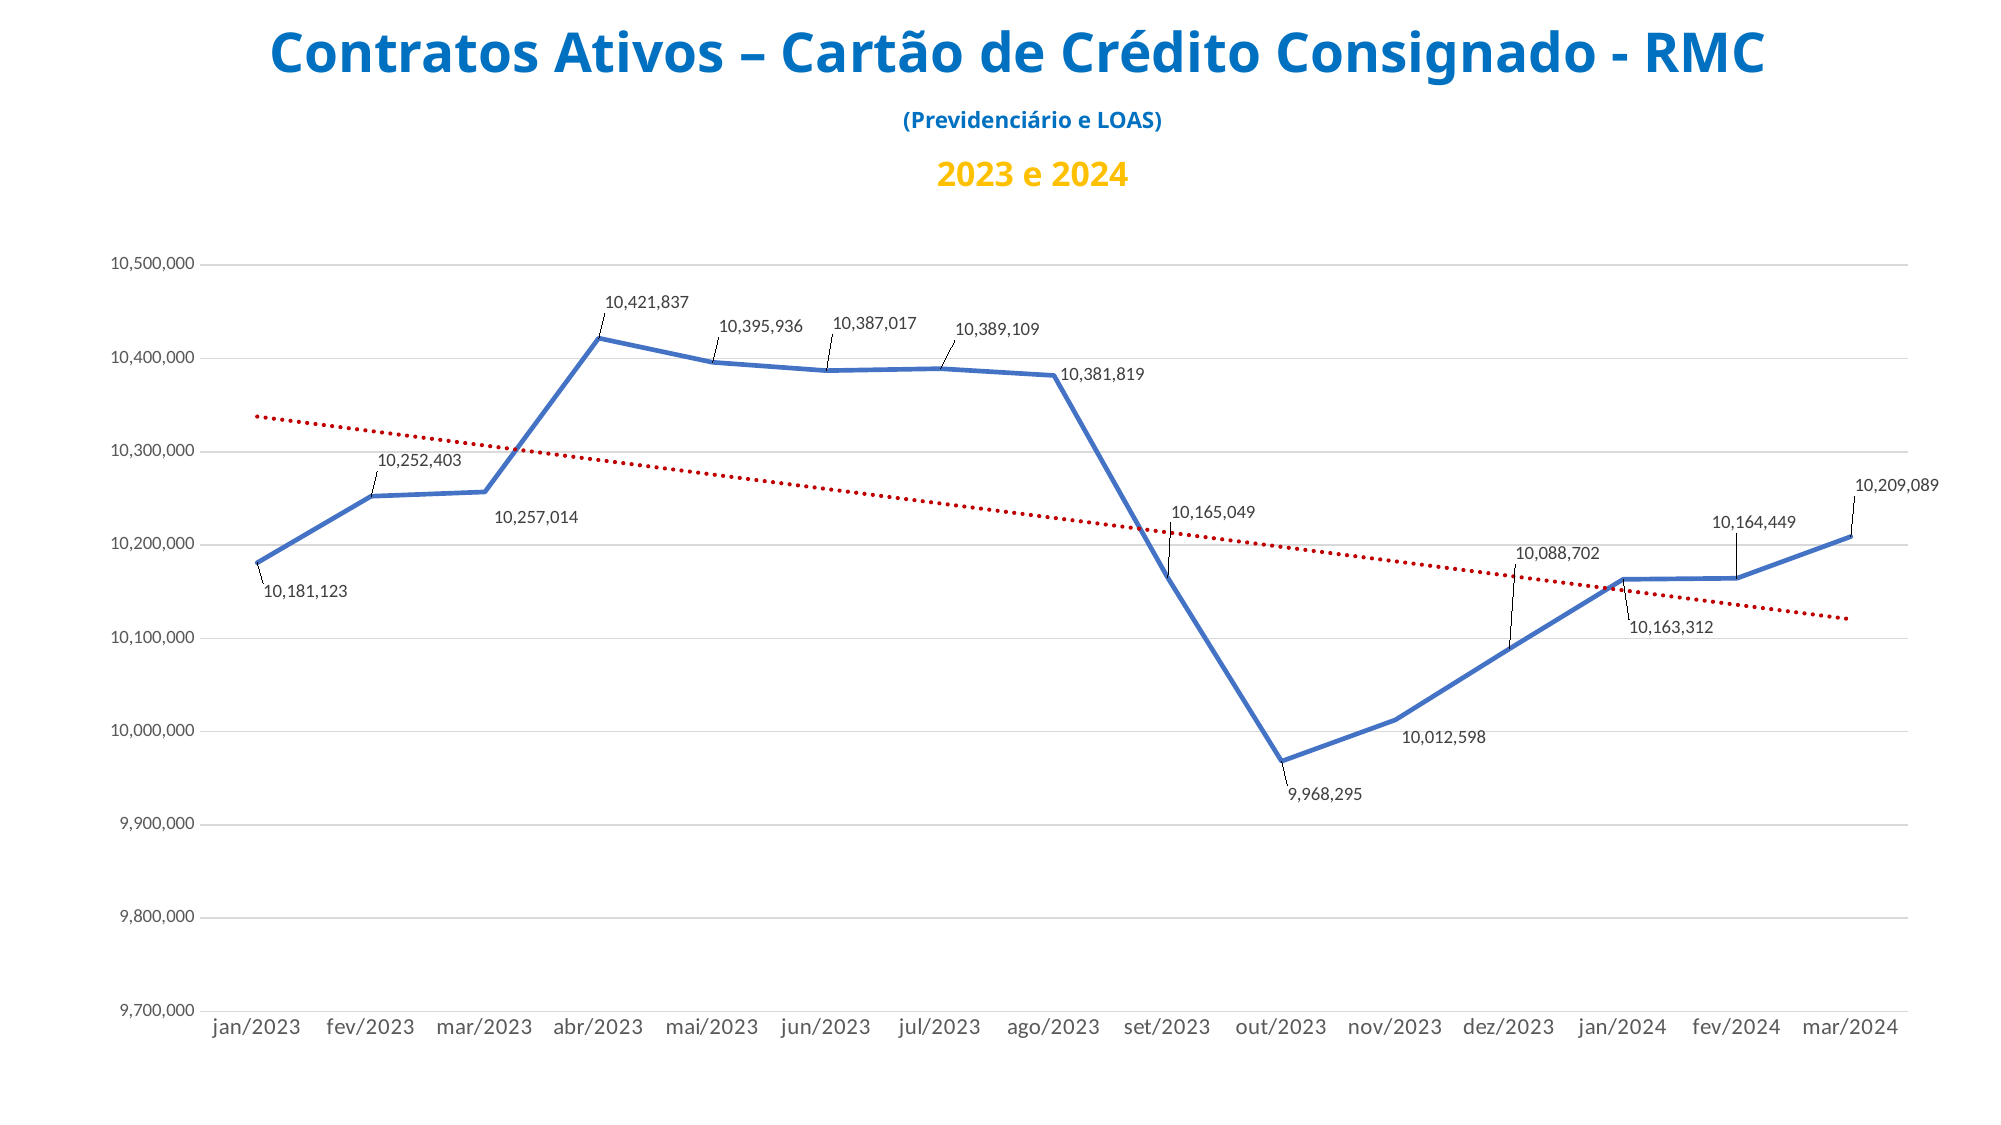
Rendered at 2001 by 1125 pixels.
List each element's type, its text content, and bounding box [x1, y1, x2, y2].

chart [72, 239, 1946, 1058]
text_box Contratos Ativos – Cartão de Crédito Consignado - RMC (Previdenciário e LOAS) 2023 e 2024 [173, 15, 1893, 204]
